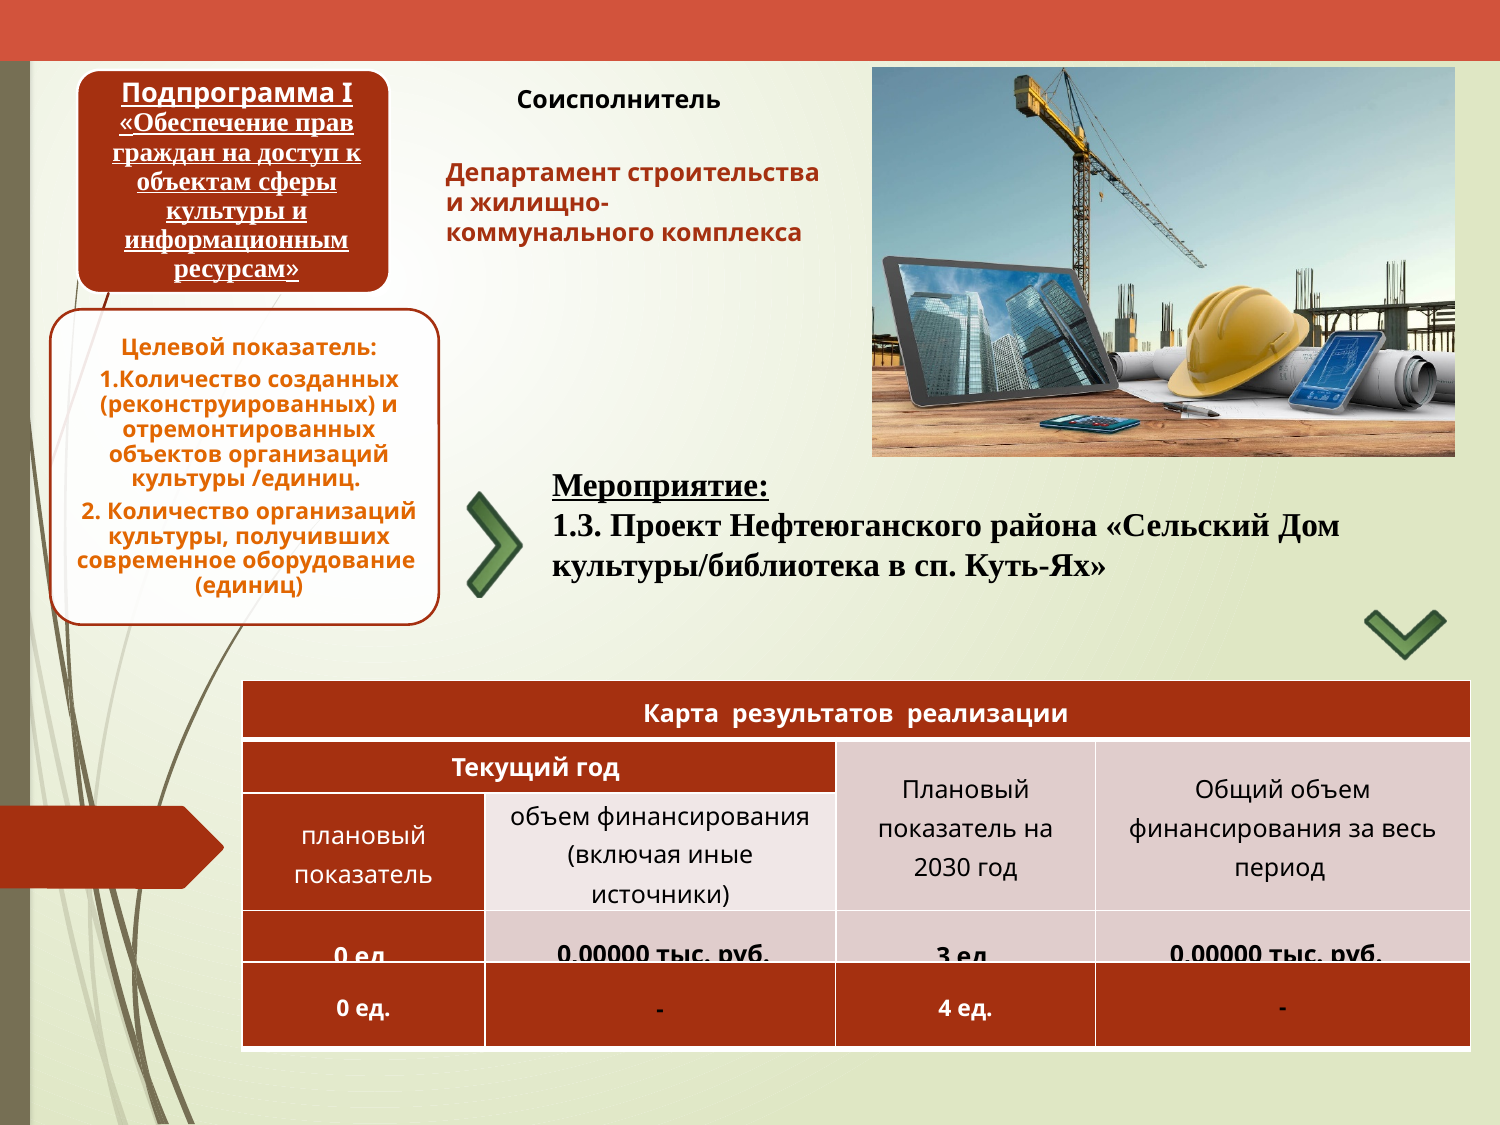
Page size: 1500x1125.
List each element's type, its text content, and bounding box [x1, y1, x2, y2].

table_cell 0 ед. [243, 911, 484, 961]
table_cell 0,00000 тыс. руб. [486, 911, 835, 961]
table_header 4 ед. [836, 963, 1095, 1046]
table_header Карта результатов реализации [243, 681, 1470, 737]
picture [1363, 609, 1448, 717]
table_header - [1096, 963, 1470, 1046]
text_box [0, 68, 467, 634]
picture [0, 0, 1500, 61]
table_cell 0,00000 тыс. руб. [1096, 911, 1470, 961]
table_cell Плановый показатель на 2030 год [837, 742, 1095, 910]
picture [871, 67, 1455, 457]
table_cell Общий объем финансирования за весь период [1096, 742, 1470, 910]
text_box Департамент строительства и жилищно- коммунального комплекса [472, 149, 837, 254]
text_box Соисполнитель [501, 75, 867, 121]
picture [467, 485, 584, 604]
table_header 0 ед. [243, 963, 484, 1046]
text_box Мероприятие: 1.3. Проект Нефтеюганского района «Сельский Дом культуры/библиотека в сп. Куть-Ях» [537, 456, 1455, 591]
table_cell объем финансирования (включая иные источники) [486, 794, 835, 910]
table_cell Текущий год [243, 742, 835, 792]
table_header - [486, 963, 835, 1046]
table_cell 3 ед. [837, 911, 1095, 961]
table_cell плановый показатель [243, 794, 484, 910]
